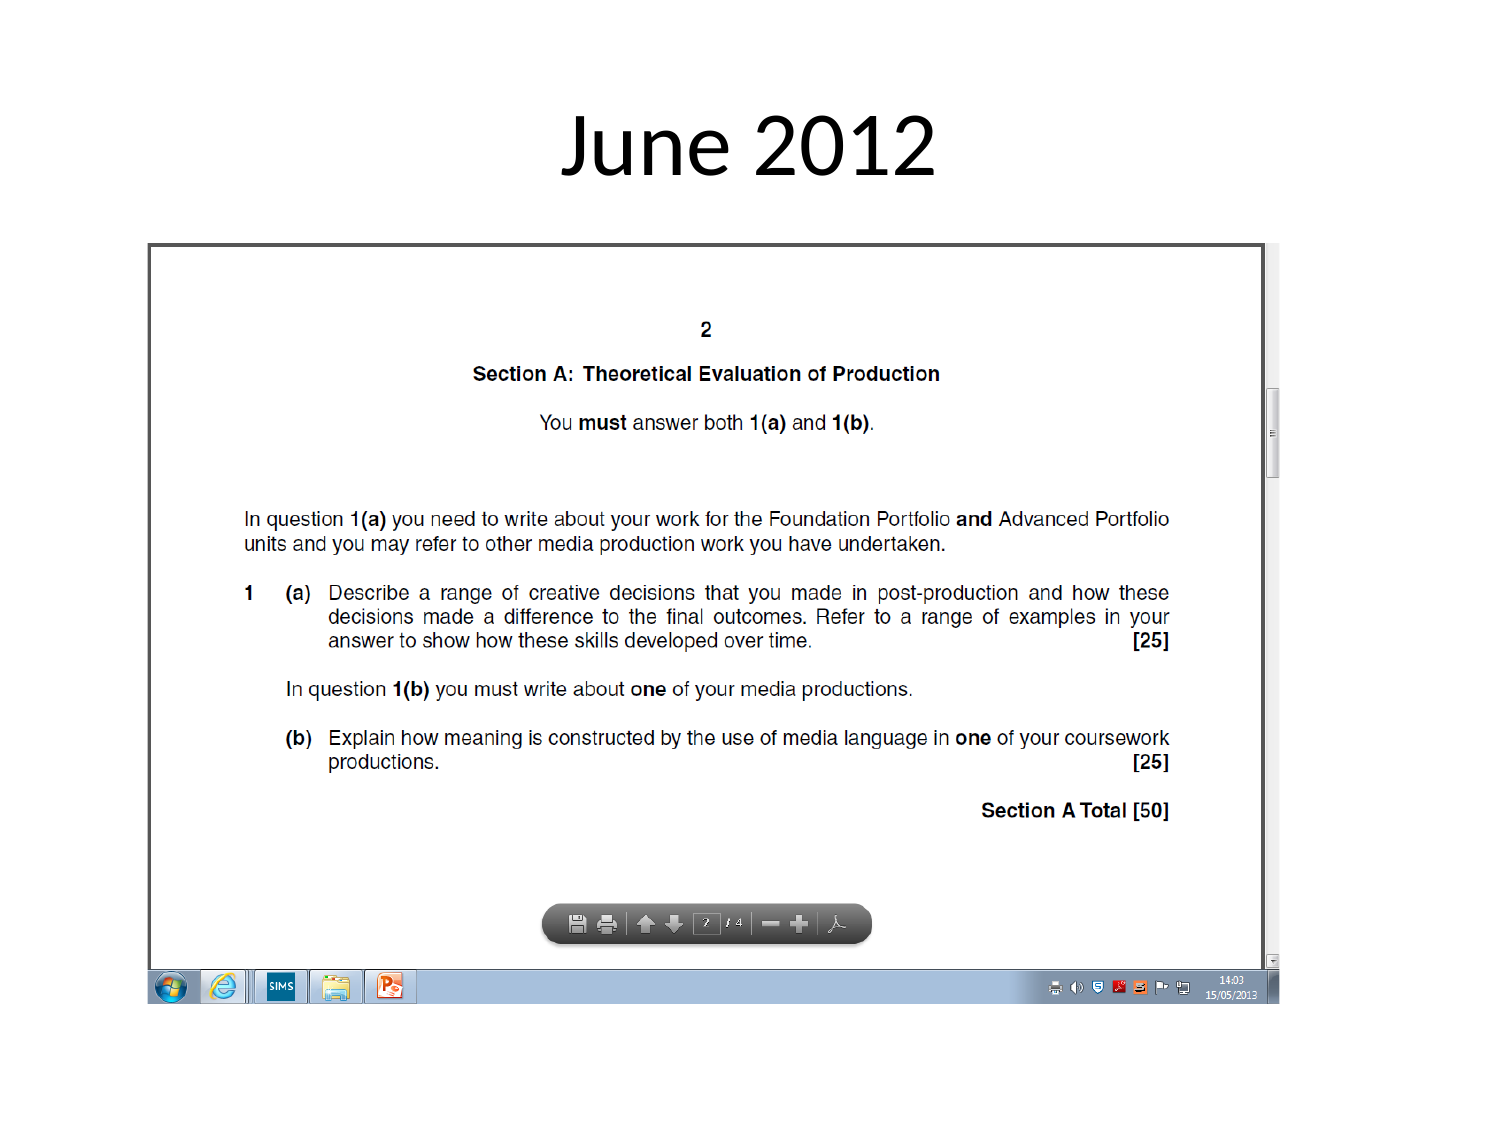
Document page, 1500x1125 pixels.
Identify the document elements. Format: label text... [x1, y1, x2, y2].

title June 2012 [75, 45, 1425, 233]
picture [147, 243, 1280, 1004]
